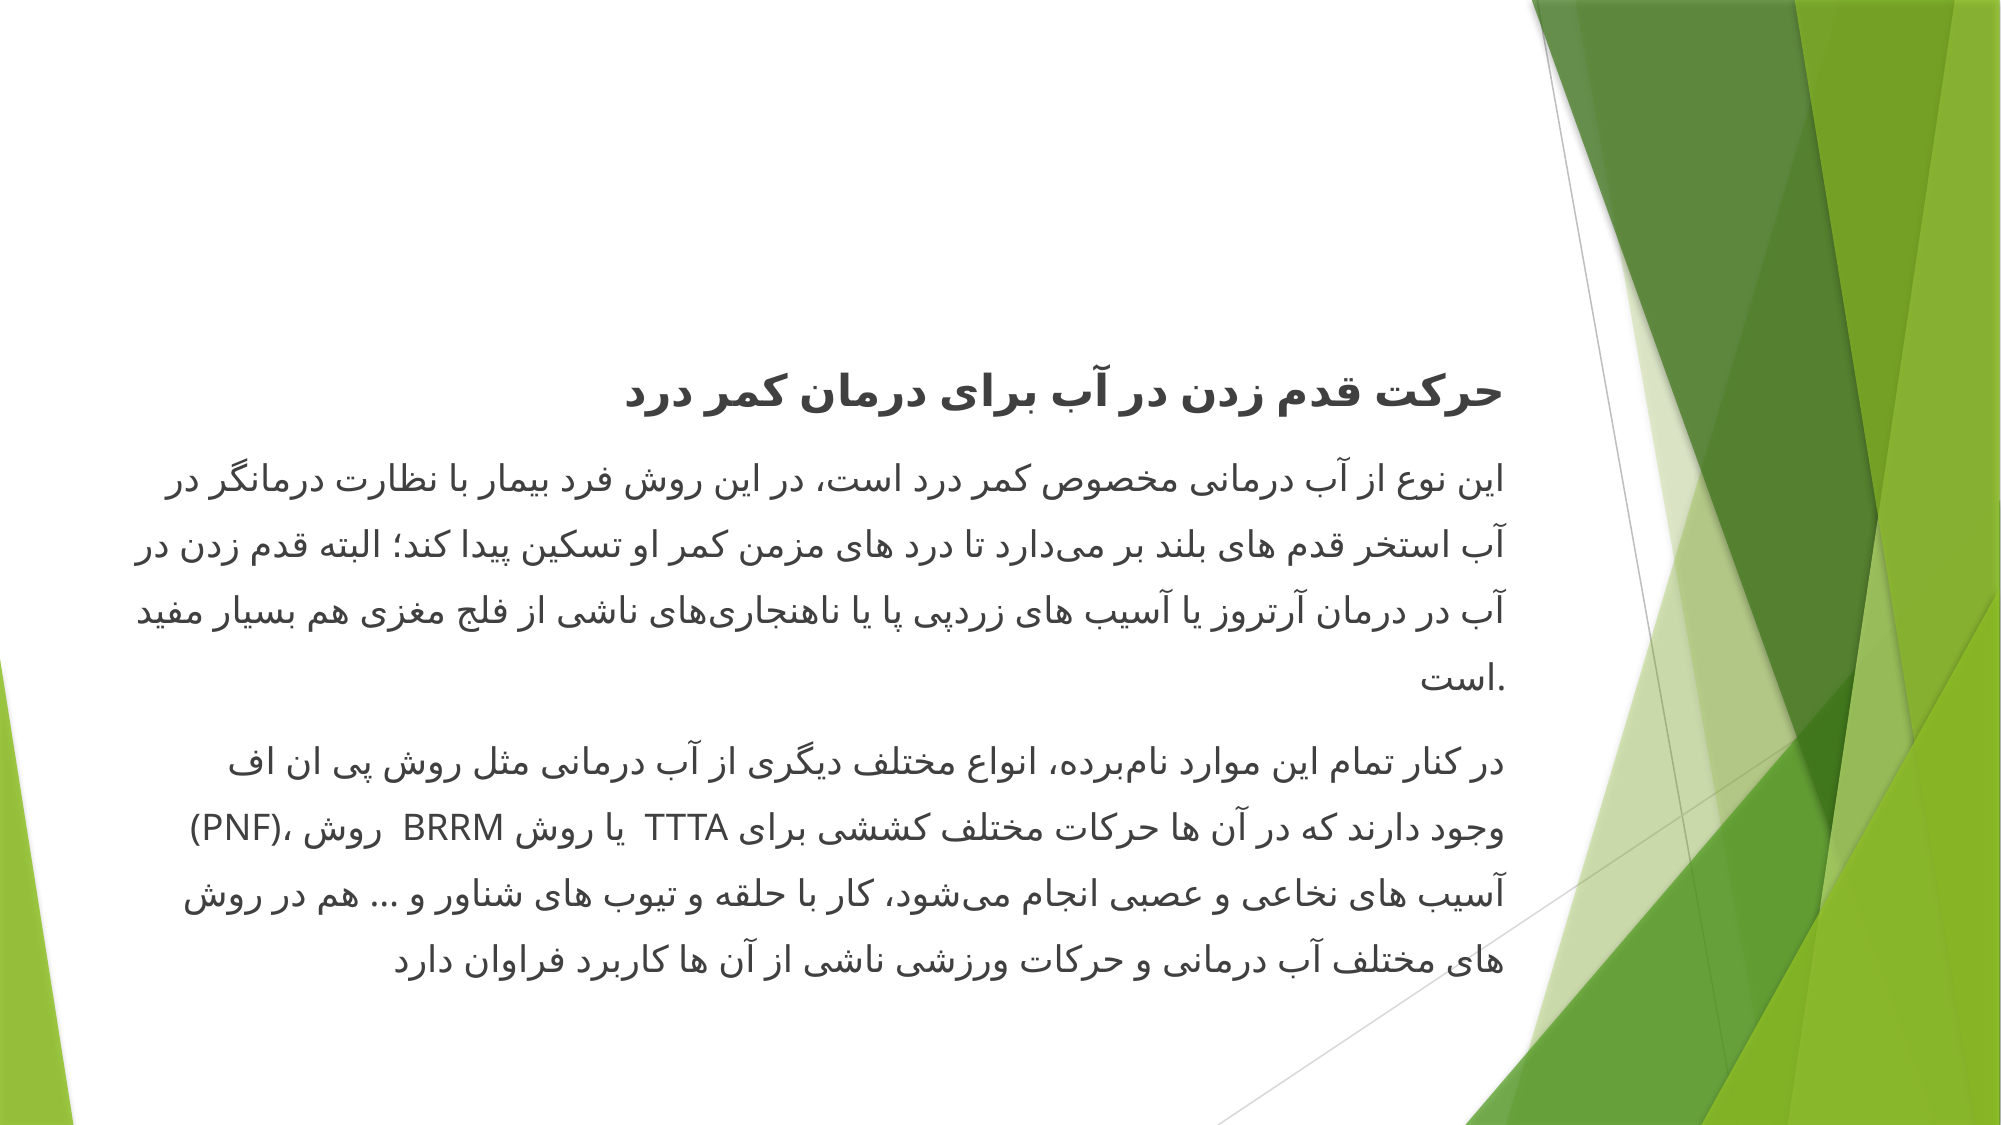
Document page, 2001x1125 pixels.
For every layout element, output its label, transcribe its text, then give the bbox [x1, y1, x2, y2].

list حرکت قدم زدن در آب برای درمان کمر درد این نوع از آب درمانی مخصوص کمر درد است، در این روش فرد بیمار با نظارت درمانگر در آب استخر قدم های بلند بر می‌دارد تا درد های مزمن کمر او تسکین پیدا کند؛ البته قدم زدن در آب در درمان آرتروز یا آسیب‌ های زردپی پا یا ناهنجاری‌های ناشی از فلج مغزی هم بسیار مفید است. در کنار تمام این موارد نام‌برده، انواع مختلف دیگری از آب درمانی مثل روش پی ان اف (PNF)، روش BRRM یا روش TTTA وجود دارند که در آن ها حرکات مختلف کششی برای آسیب های نخاعی و عصبی انجام می‌شود، کار با حلقه و تیوب های شناور و … هم در روش های مختلف آب درمانی و حرکات ورزشی ناشی از آن ها کاربرد فراوان دارد [111, 354, 1522, 992]
